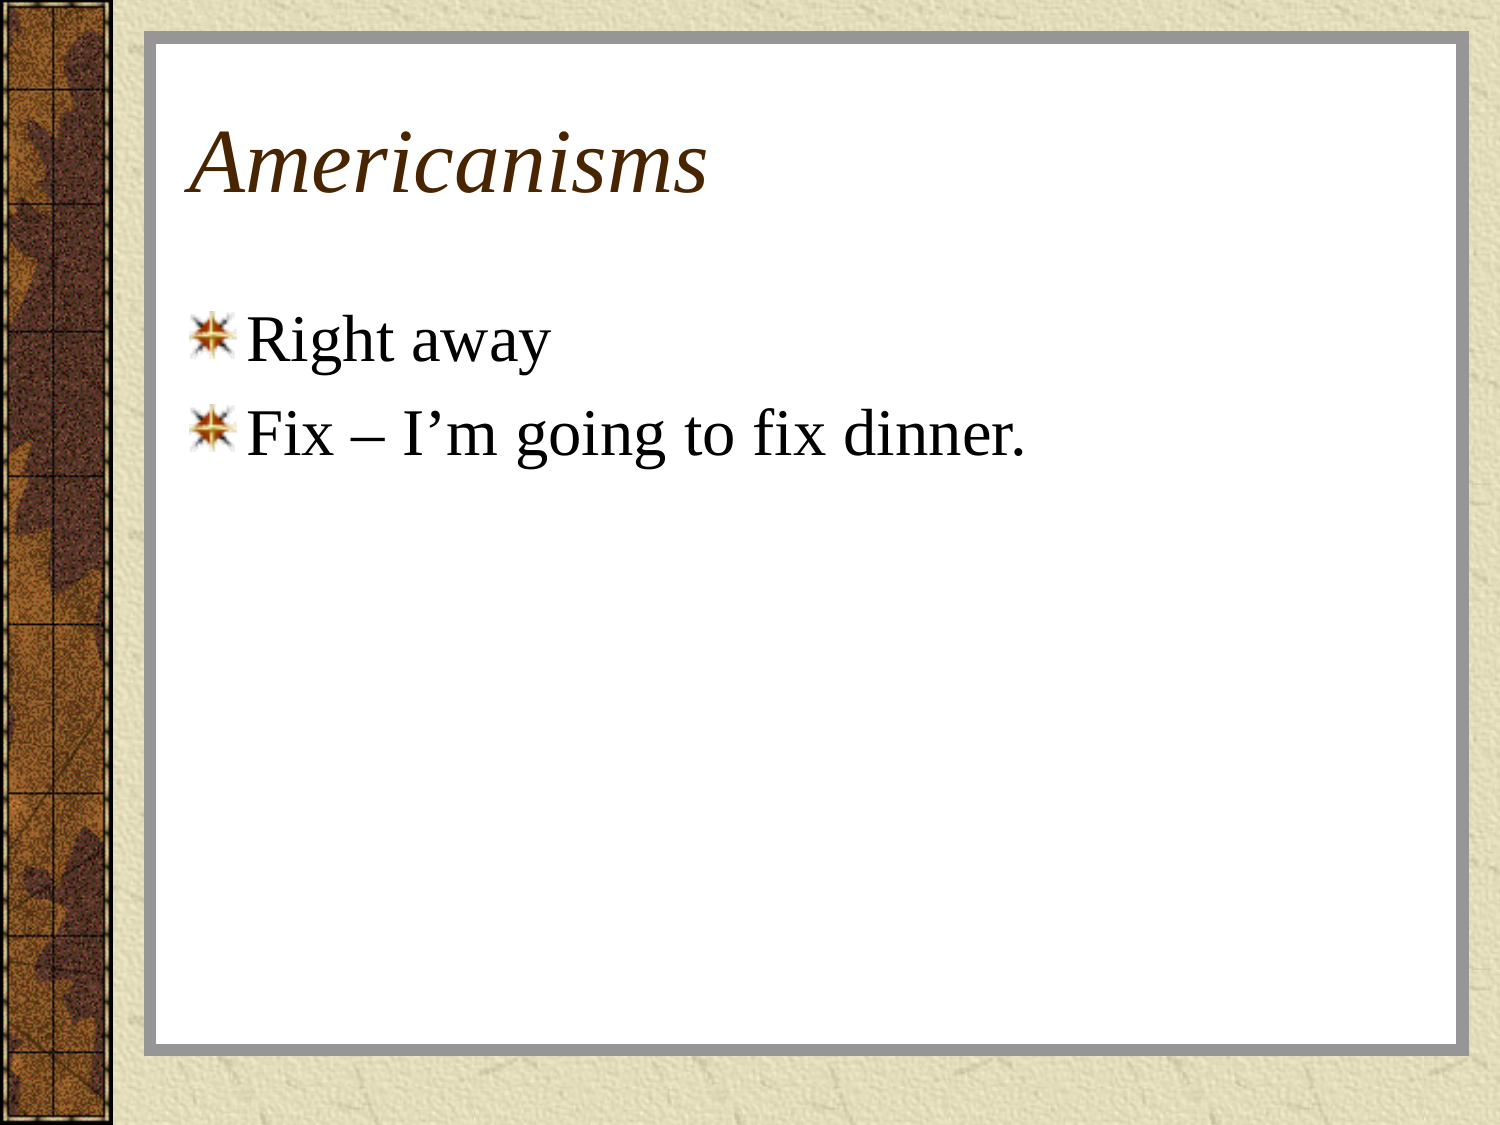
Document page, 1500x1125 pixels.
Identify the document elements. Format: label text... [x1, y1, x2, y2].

title Americanisms [174, 62, 1450, 250]
list Right away Fix – I’m going to fix dinner. [174, 287, 1450, 963]
picture [0, 0, 1500, 1125]
